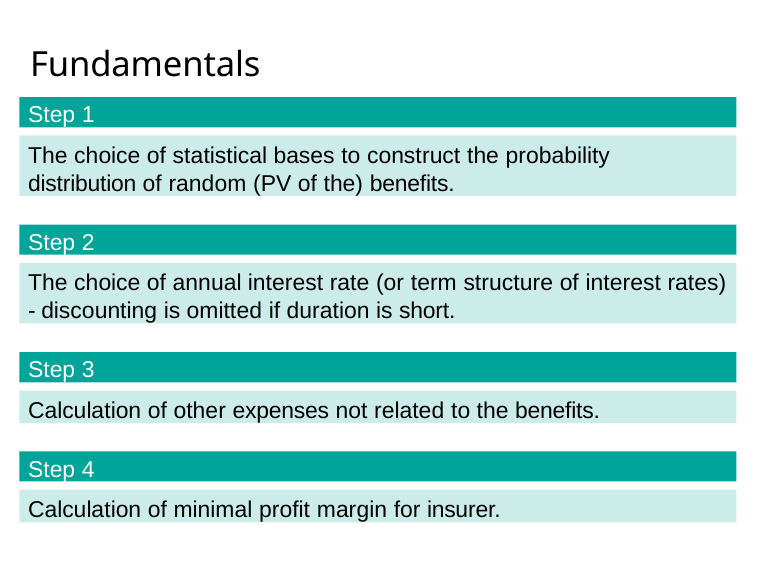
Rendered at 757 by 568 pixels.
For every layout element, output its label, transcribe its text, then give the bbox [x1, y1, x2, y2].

text_box Calculation of minimal profit margin for insurer. [19, 489, 737, 523]
text_box The choice of annual interest rate (or term structure of interest rates) - discounting is omitted if duration is short. [19, 262, 737, 324]
text_box Step 1 [19, 97, 737, 128]
text_box Step 4 [19, 451, 737, 482]
text_box Calculation of other expenses not related to the benefits. [19, 390, 737, 424]
text_box Step 3 [19, 352, 737, 383]
title Fundamentals [28, 11, 681, 97]
text_box Step 2 [19, 224, 737, 255]
text_box The choice of statistical bases to construct the probability distribution of random (PV of the) benefits. [19, 135, 737, 196]
